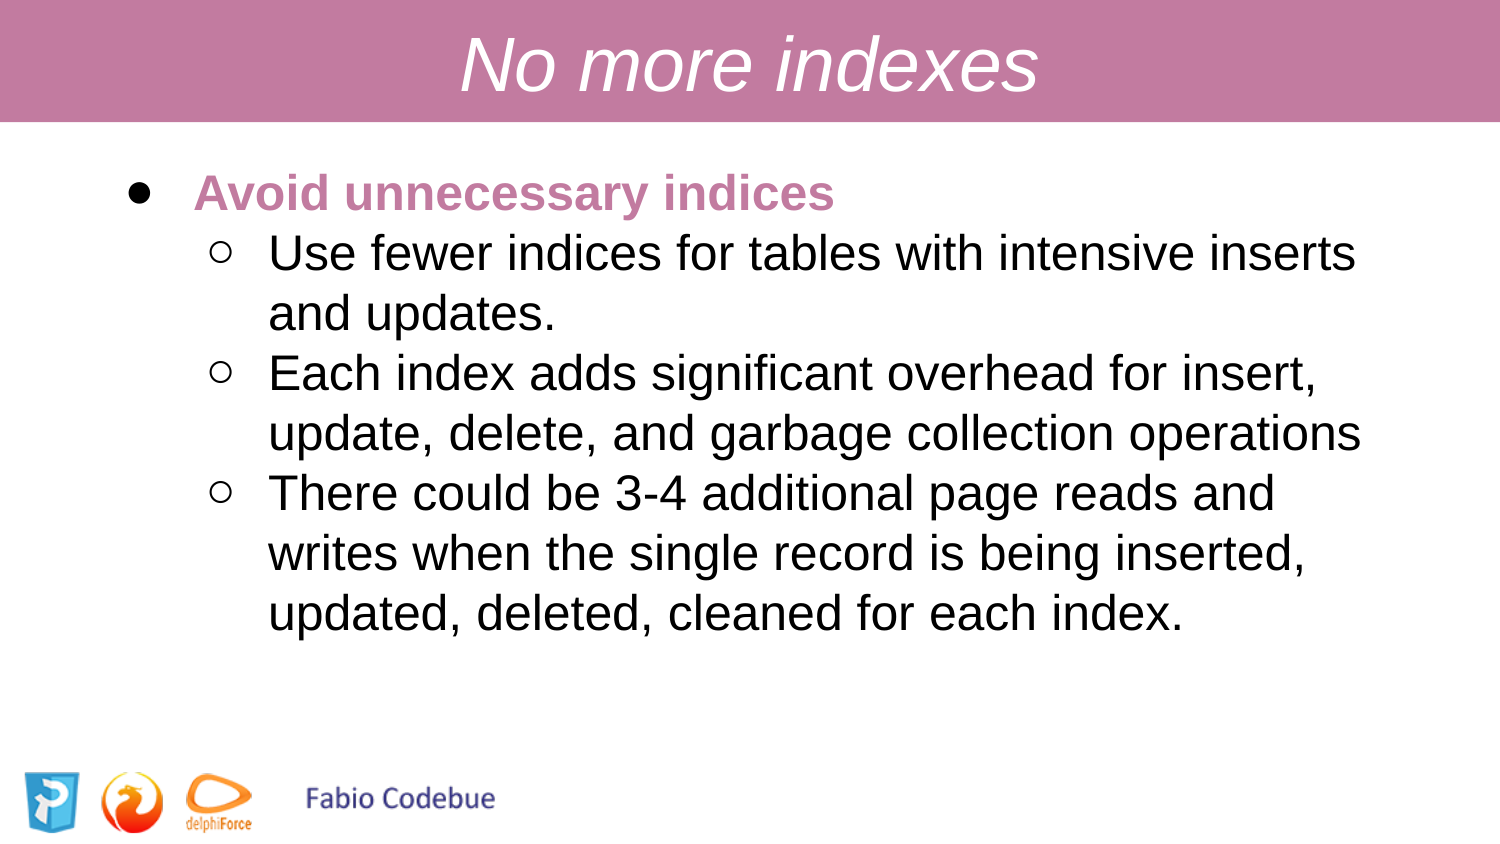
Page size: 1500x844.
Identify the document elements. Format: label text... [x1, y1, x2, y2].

text_box No more indexes [0, 0, 1500, 123]
list Avoid unnecessary indices Use fewer indices for tables with intensive inserts and updates. Each index adds significant overhead for insert, update, delete, and garbage collection operations There could be 3-4 additional page reads and writes when the single record is being inserted, updated, deleted, cleaned for each index. [103, 145, 1397, 760]
picture [0, 123, 1500, 844]
